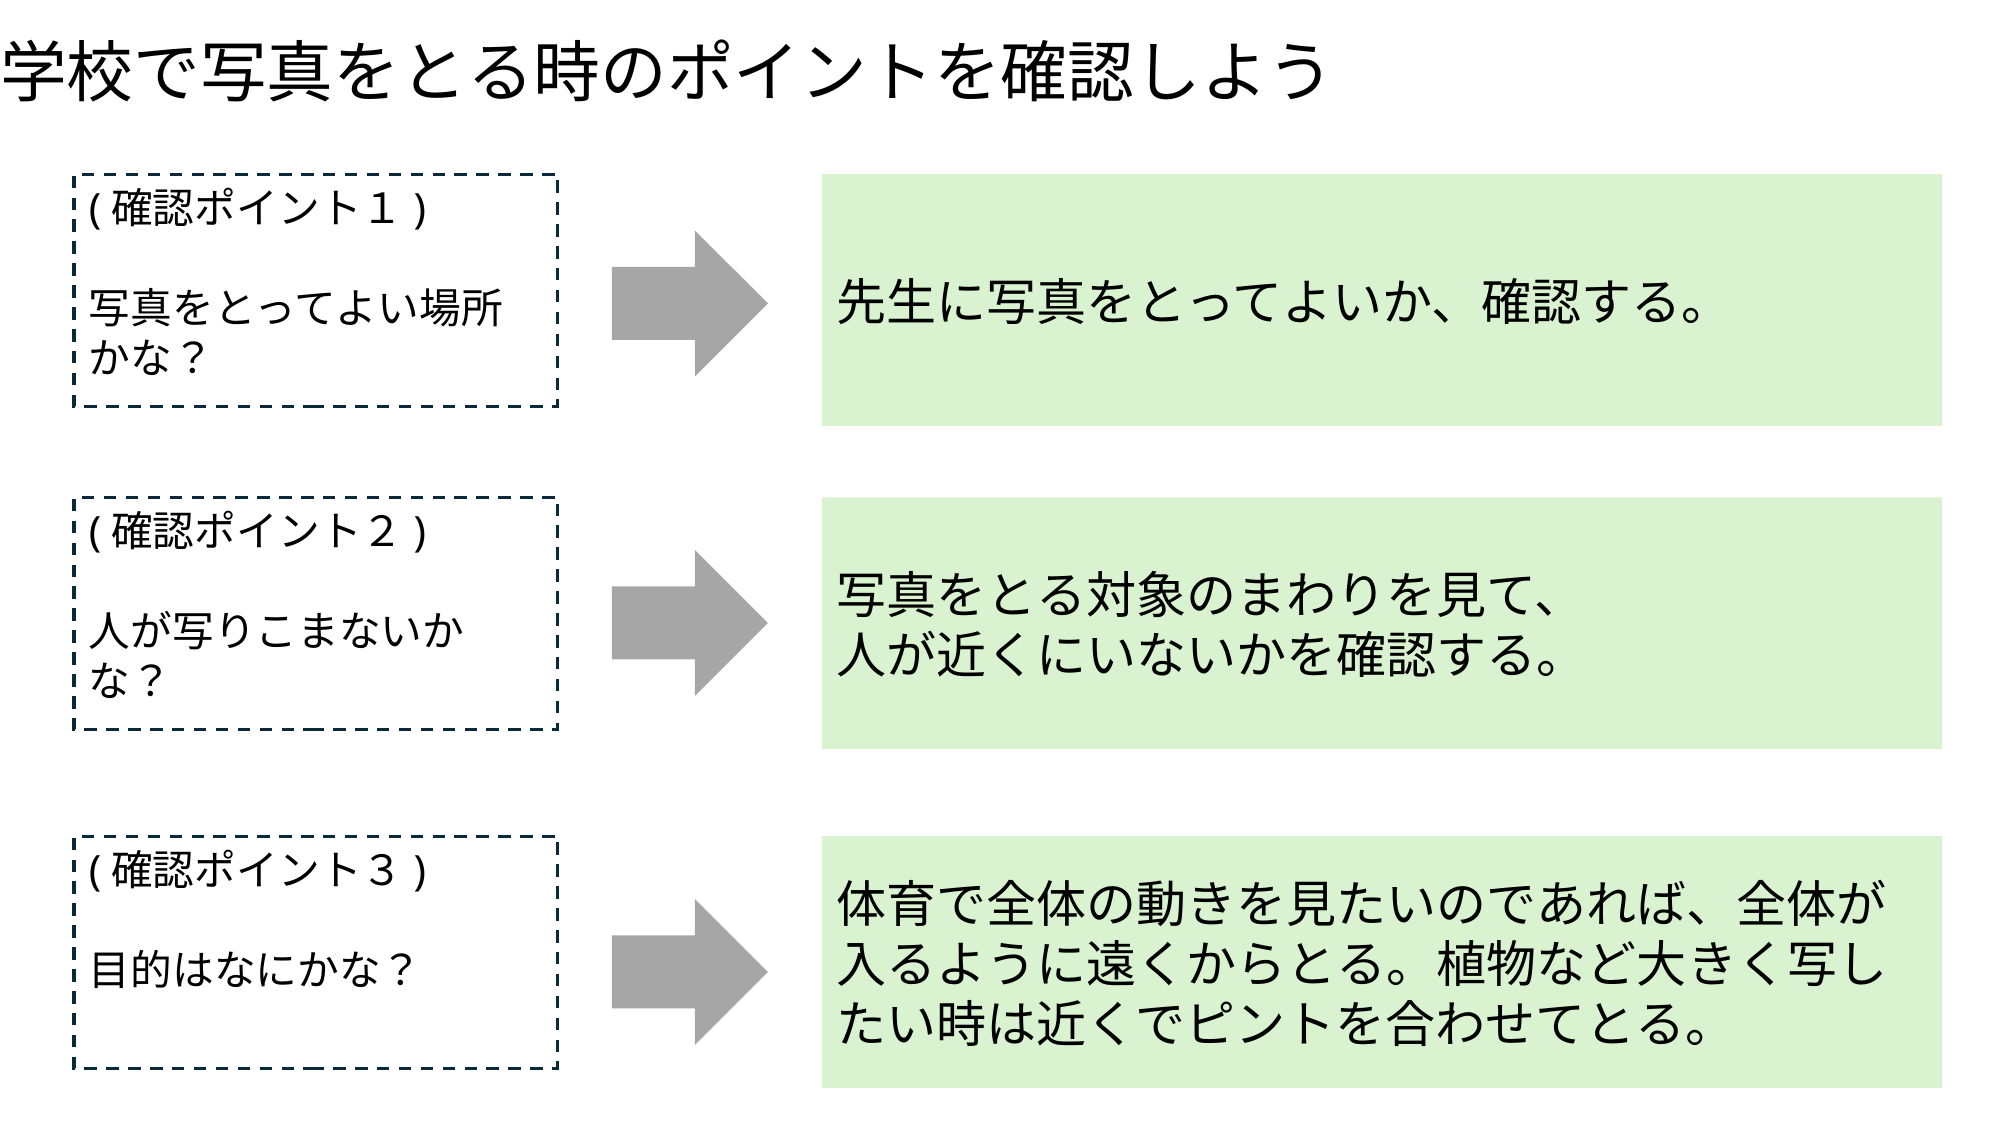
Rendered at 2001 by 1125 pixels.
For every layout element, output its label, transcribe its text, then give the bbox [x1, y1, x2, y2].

text_box 学校で写真をとる時のポイントを確認しよう [0, 21, 1350, 117]
text_box 先生に写真をとってよいか、確認する。 [820, 173, 1943, 427]
text_box [610, 226, 771, 381]
text_box [610, 546, 771, 700]
text_box (確認ポイント３) 目的はなにかな？ [72, 835, 559, 1070]
text_box [610, 895, 771, 1049]
text_box 体育で全体の動きを見たいのであれば、全体が入るように遠くからとる。植物など大きく写したい時は近くでピントを合わせてとる。 [820, 835, 1943, 1089]
text_box (確認ポイント２) 人が写りこまないかな？ [72, 496, 559, 731]
text_box 写真をとる対象のまわりを見て、 人が近くにいないかを確認する。 [820, 496, 1943, 751]
text_box (確認ポイント１) 写真をとってよい場所かな？ [72, 173, 559, 408]
